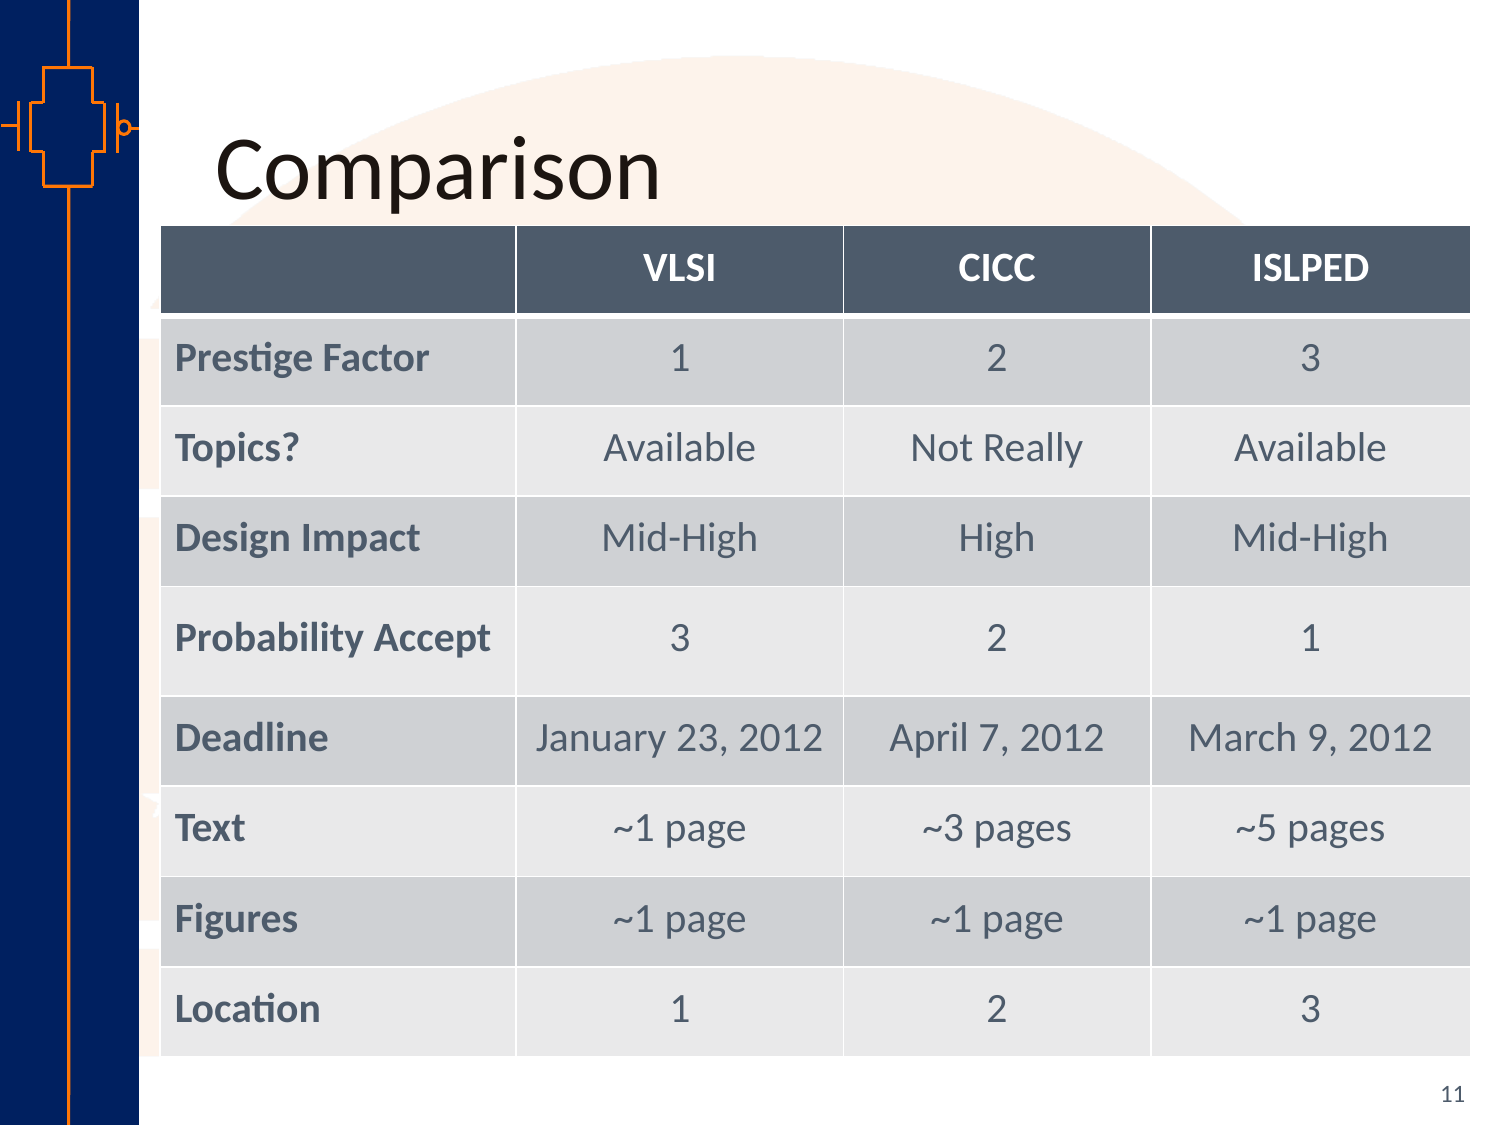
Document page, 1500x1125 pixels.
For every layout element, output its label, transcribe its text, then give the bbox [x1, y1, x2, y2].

table_cell ~1 page [844, 877, 1150, 966]
title Comparison [200, 37, 1388, 225]
table_cell Mid-High [517, 497, 843, 586]
table_cell 3 [1152, 319, 1470, 405]
table_cell March 9, 2012 [1152, 697, 1470, 785]
table_cell Prestige Factor [161, 319, 515, 405]
table_cell 1 [517, 319, 843, 405]
table_cell January 23, 2012 [517, 697, 843, 785]
table_cell ~1 page [517, 787, 843, 876]
table_cell April 7, 2012 [844, 697, 1150, 785]
slide_number 11 [1425, 1062, 1488, 1123]
table_header VLSI [517, 226, 843, 313]
table_header ISLPED [1152, 226, 1470, 313]
table_cell Location [161, 968, 515, 1056]
table_cell Text [161, 787, 515, 876]
table_cell ~1 page [517, 877, 843, 966]
table_cell Design Impact [161, 497, 515, 586]
table_cell 2 [844, 968, 1150, 1056]
table_header CICC [844, 226, 1150, 313]
table_cell 2 [844, 587, 1150, 695]
table_cell ~1 page [1152, 877, 1470, 966]
table_cell Available [517, 407, 843, 495]
table_cell Topics? [161, 407, 515, 495]
table_cell 1 [1152, 587, 1470, 695]
table_cell 3 [517, 587, 843, 695]
table_cell Probability Accept [161, 587, 515, 695]
table_header [161, 226, 515, 313]
table_cell ~3 pages [844, 787, 1150, 876]
table_cell 3 [1152, 968, 1470, 1056]
table_cell Deadline [161, 697, 515, 785]
table_cell 1 [517, 968, 843, 1056]
table_cell Mid-High [1152, 497, 1470, 586]
table_cell Figures [161, 877, 515, 966]
table_cell Not Really [844, 407, 1150, 495]
table_cell ~5 pages [1152, 787, 1470, 876]
table_cell High [844, 497, 1150, 586]
table_cell 2 [844, 319, 1150, 405]
table_cell Available [1152, 407, 1470, 495]
